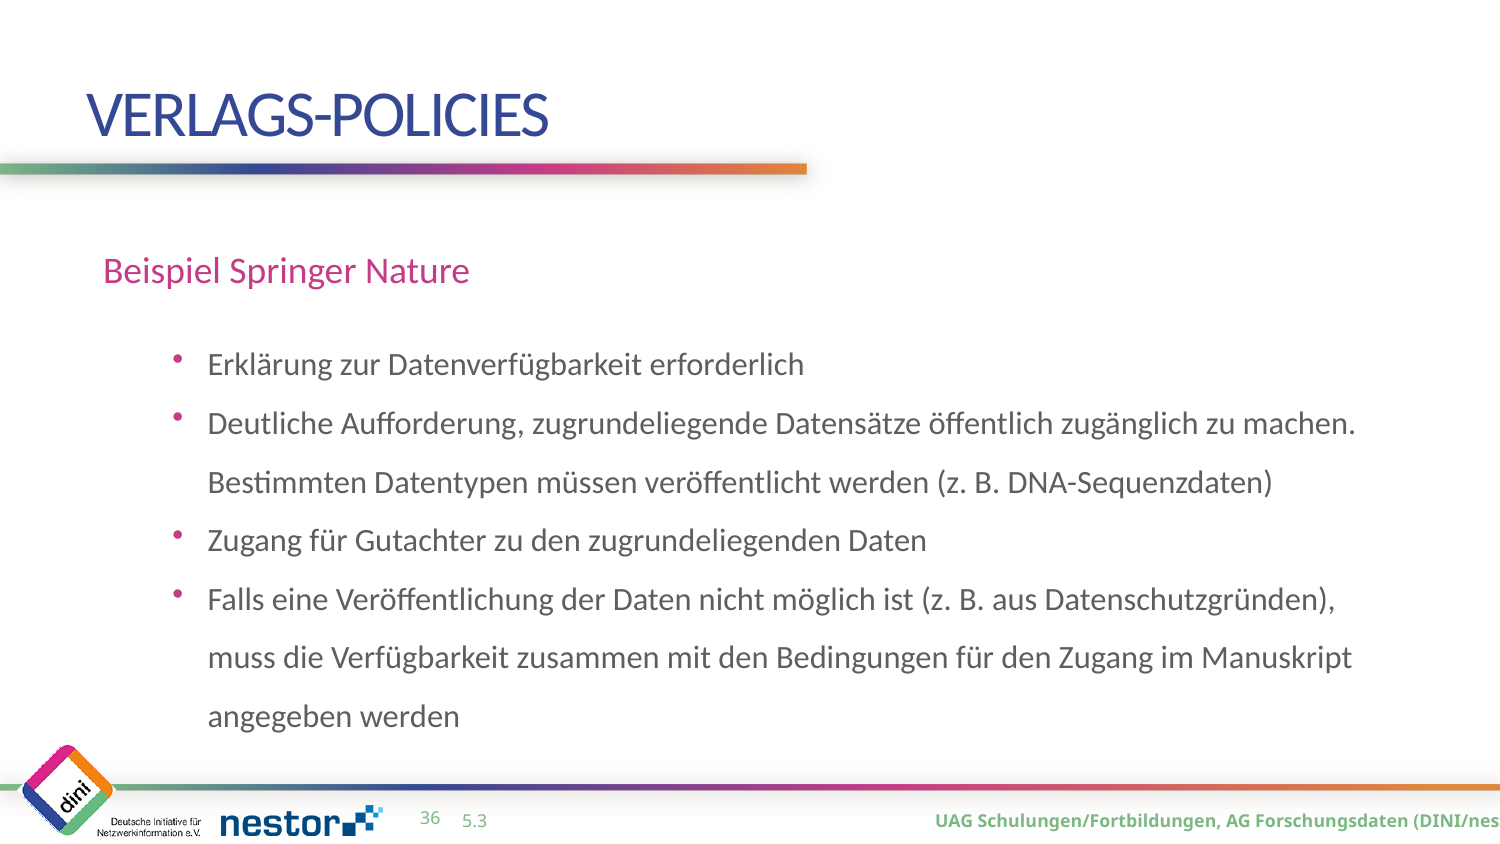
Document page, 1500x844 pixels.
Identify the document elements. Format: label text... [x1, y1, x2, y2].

picture [0, 138, 837, 204]
picture [1423, 817, 1428, 825]
title Verlags-Policies [77, 61, 1423, 158]
slide_number 35 [406, 801, 454, 841]
list Beispiel Springer Nature [88, 238, 1432, 301]
list Erklärung zur Datenverfügbarkeit erforderlich Deutliche Aufforderung, zugrundeliegende Datensätze öffentlich zugänglich zu machen. Bestimmten Datentypen müssen veröffentlicht werden (z. B. DNA-Sequenzdaten) Zugang für Gutachter zu den zugrundeliegenden Daten Falls eine Veröffentlichung der Daten nicht möglich ist (z. B. aus Datenschutzgründen), muss die Verfügbarkeit zusammen mit den Bedingungen für den Zugang im Manuskript angegeben werden [157, 316, 1388, 765]
picture [0, 731, 1500, 844]
picture [1280, 819, 1289, 825]
text_box 5.3 [433, 801, 502, 838]
